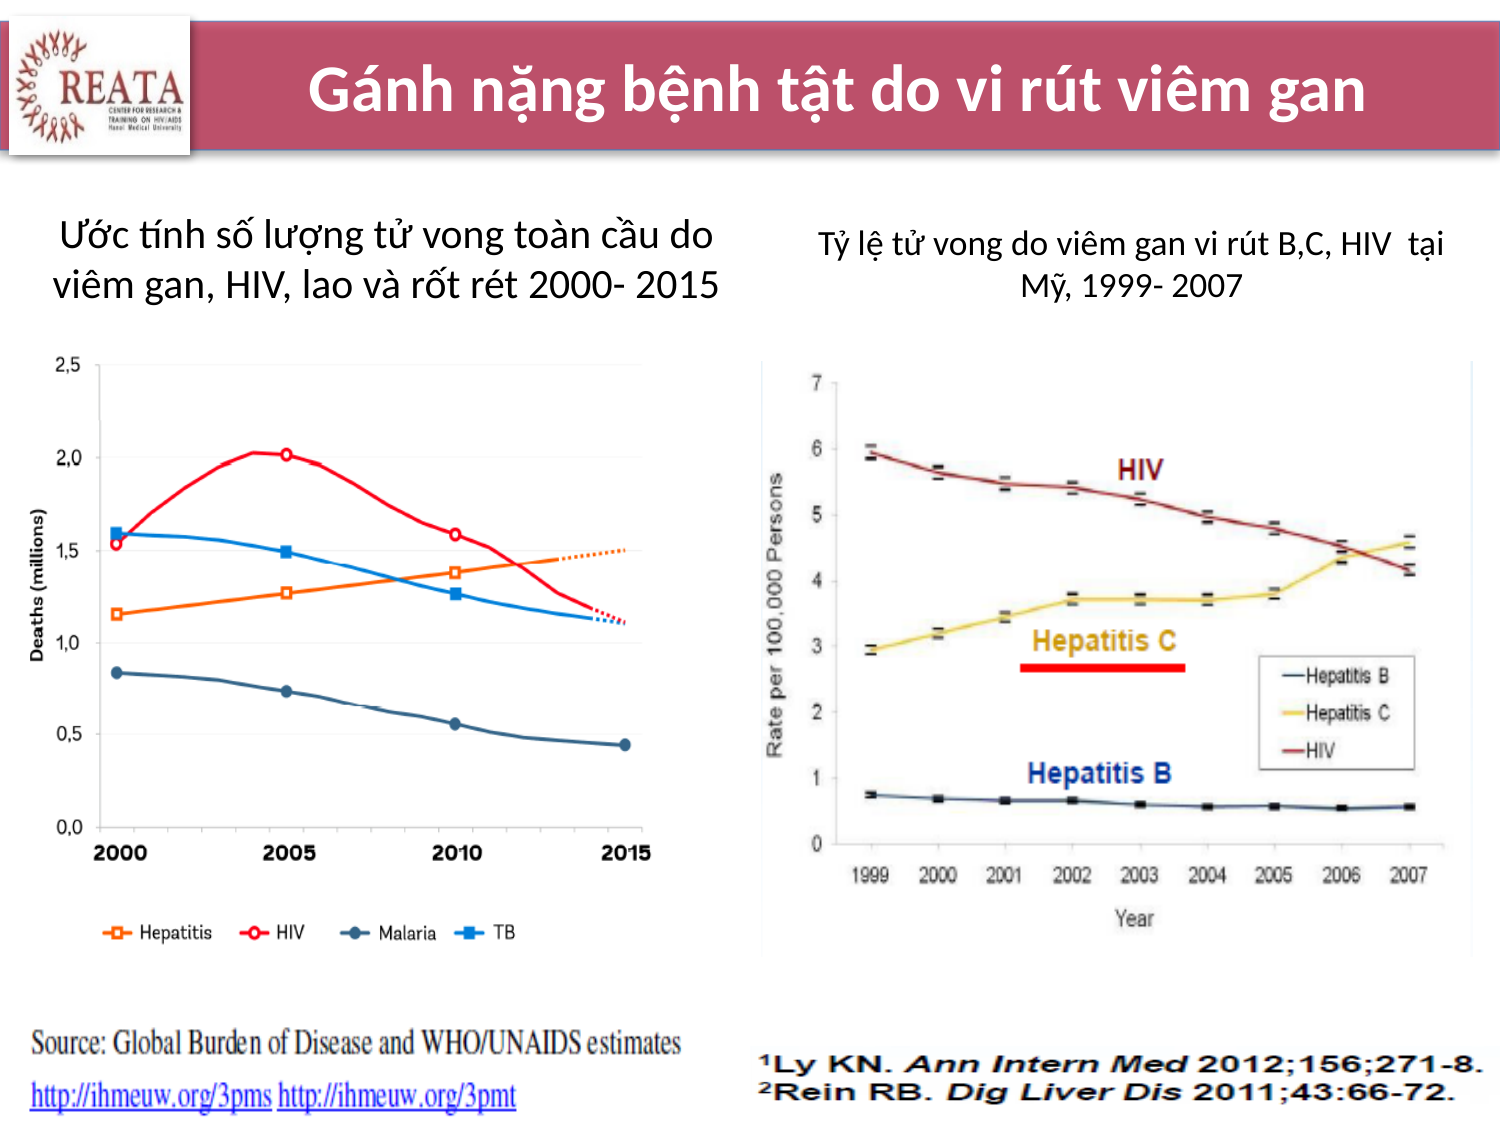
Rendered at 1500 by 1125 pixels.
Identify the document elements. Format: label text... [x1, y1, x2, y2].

picture [0, 1015, 1500, 1125]
text_box Tỷ lệ tử vong do viêm gan vi rút B,C, HIV tại Mỹ, 1999- 2007 [780, 212, 1484, 313]
picture [5, 338, 751, 957]
picture [9, 16, 190, 155]
text_box Ước tính số lượng tử vong toàn cầu do viêm gan, HIV, lao và rốt rét 2000- 2015 [0, 174, 774, 339]
title Gánh nặng bệnh tật do vi rút viêm gan [193, 31, 1484, 139]
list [761, 361, 1473, 957]
